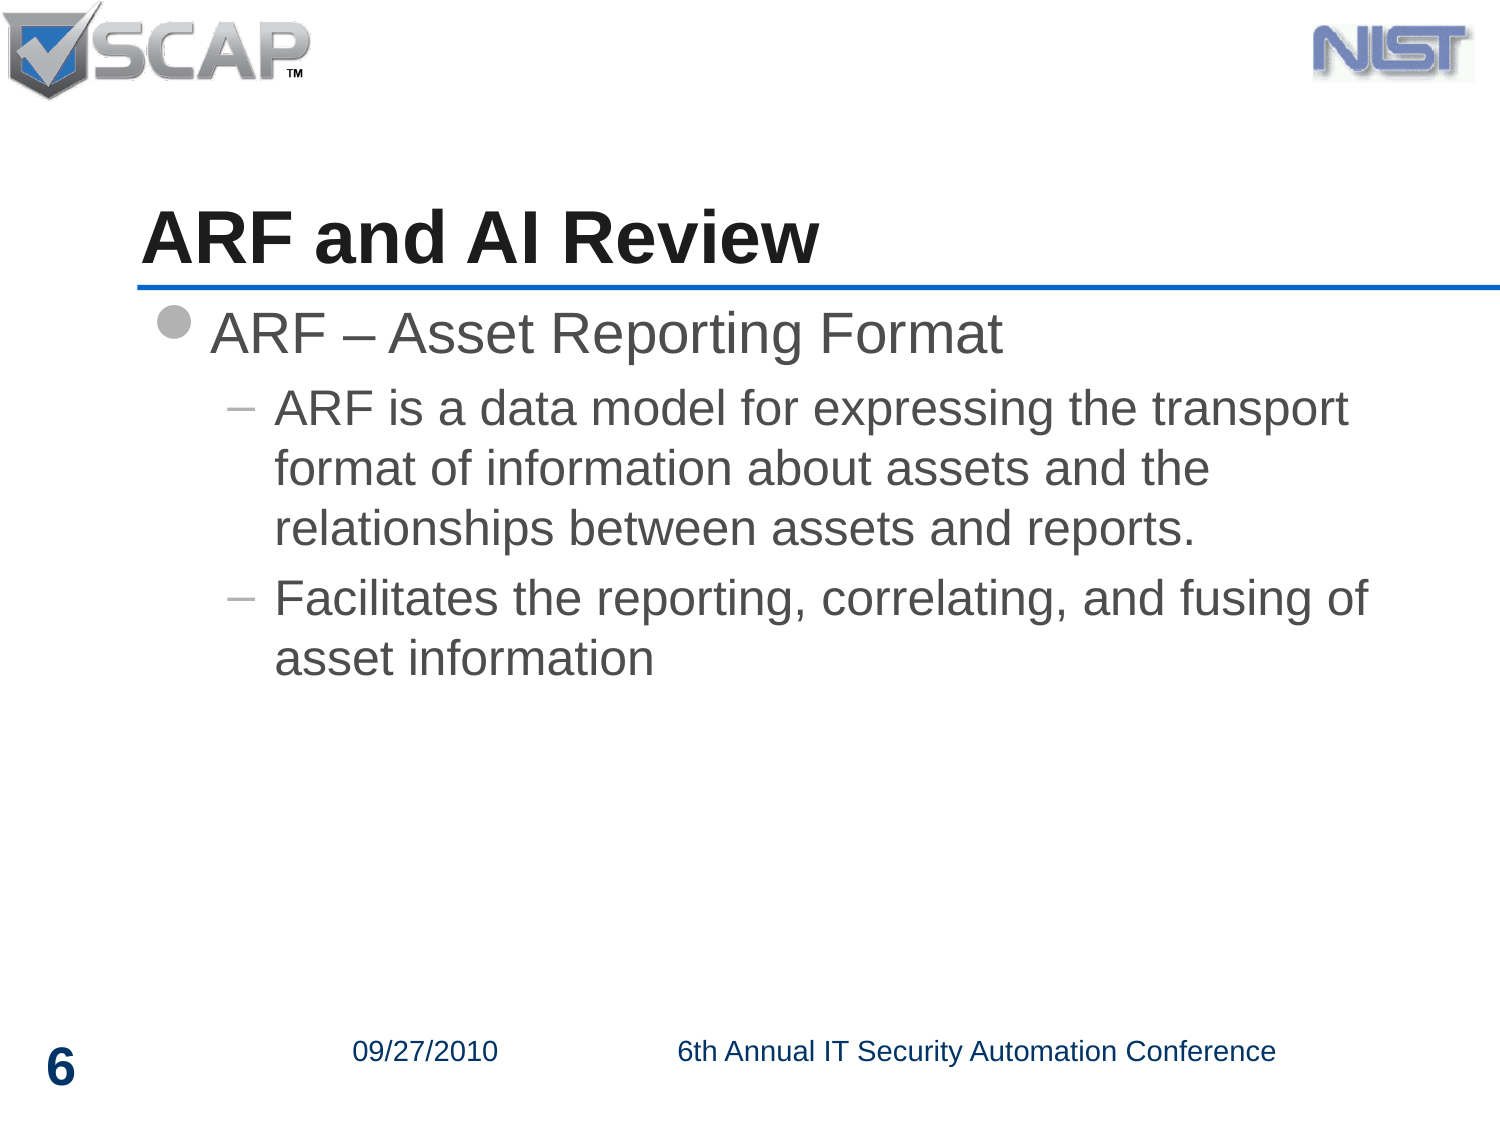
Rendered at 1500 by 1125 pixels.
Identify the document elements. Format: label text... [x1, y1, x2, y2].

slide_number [337, 1025, 662, 1103]
footer 6th Annual IT Security Automation Conference [662, 1025, 1426, 1103]
list ARF – Asset Reporting Format ARF is a data model for expressing the transport format of information about assets and the relationships between assets and reports. Facilitates the reporting, correlating, and fusing of asset information [137, 287, 1400, 1026]
slide_number 6 [13, 1023, 111, 1105]
picture [0, 0, 313, 103]
picture [1312, 24, 1475, 83]
title ARF and AI Review [124, 99, 1426, 288]
